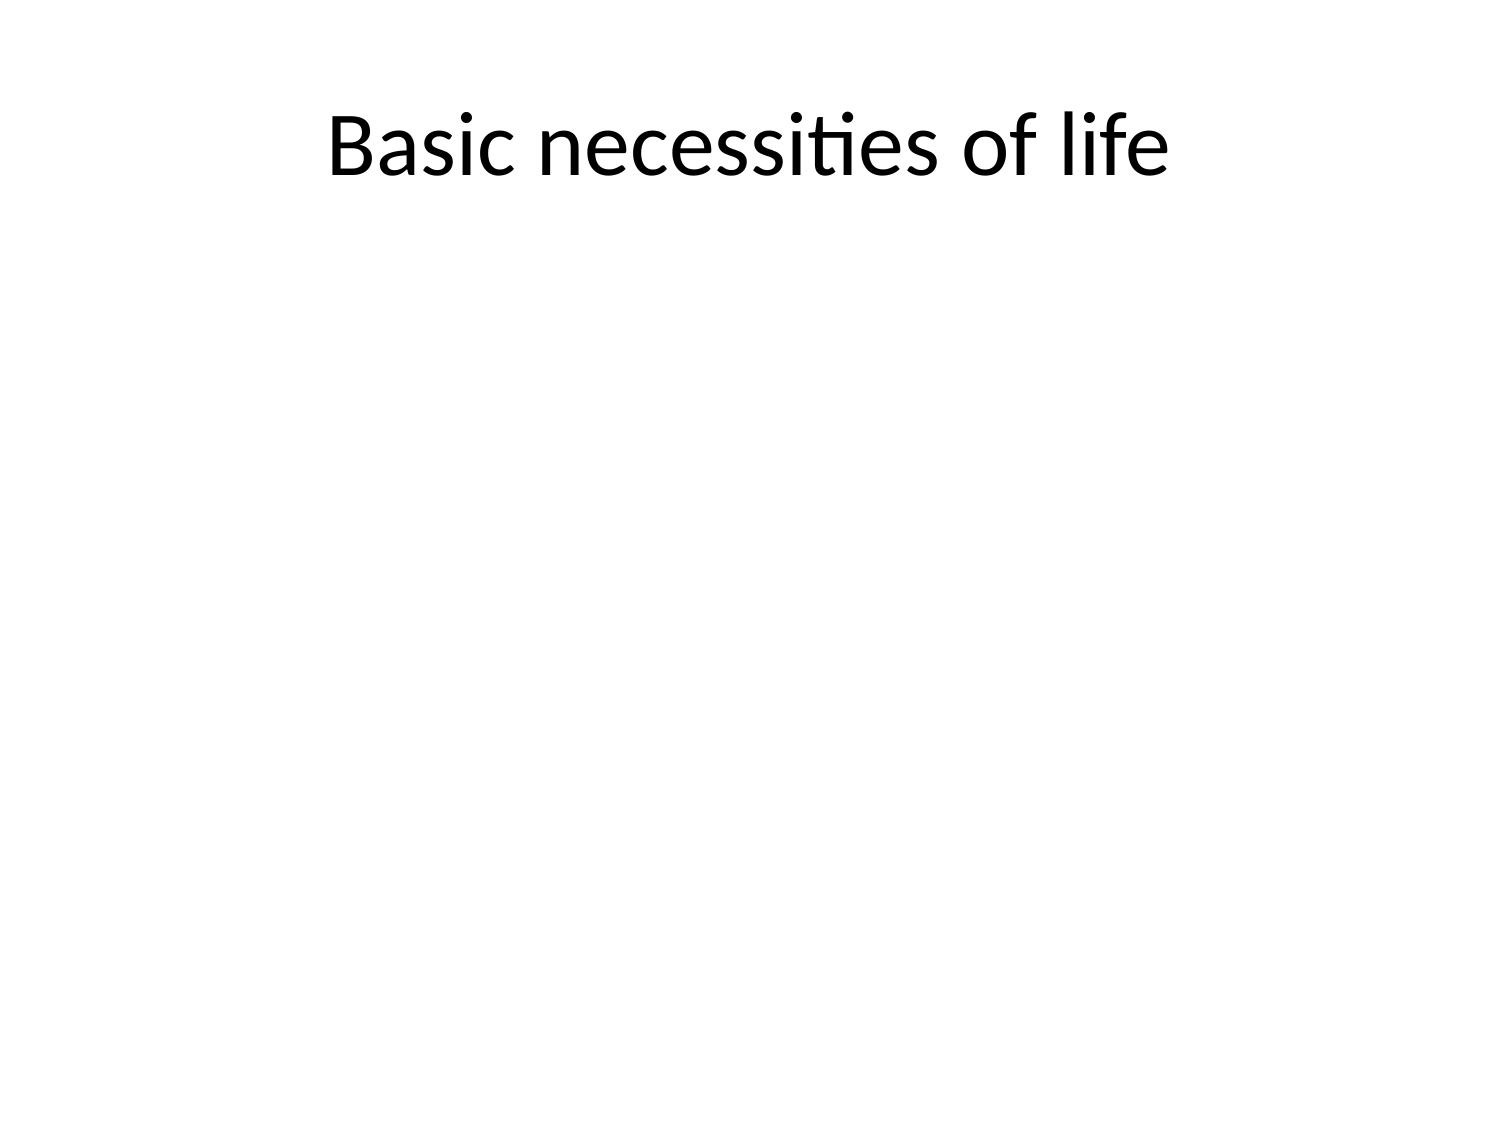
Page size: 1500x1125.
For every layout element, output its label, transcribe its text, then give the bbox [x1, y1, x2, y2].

title Basic necessities of life [75, 45, 1425, 233]
